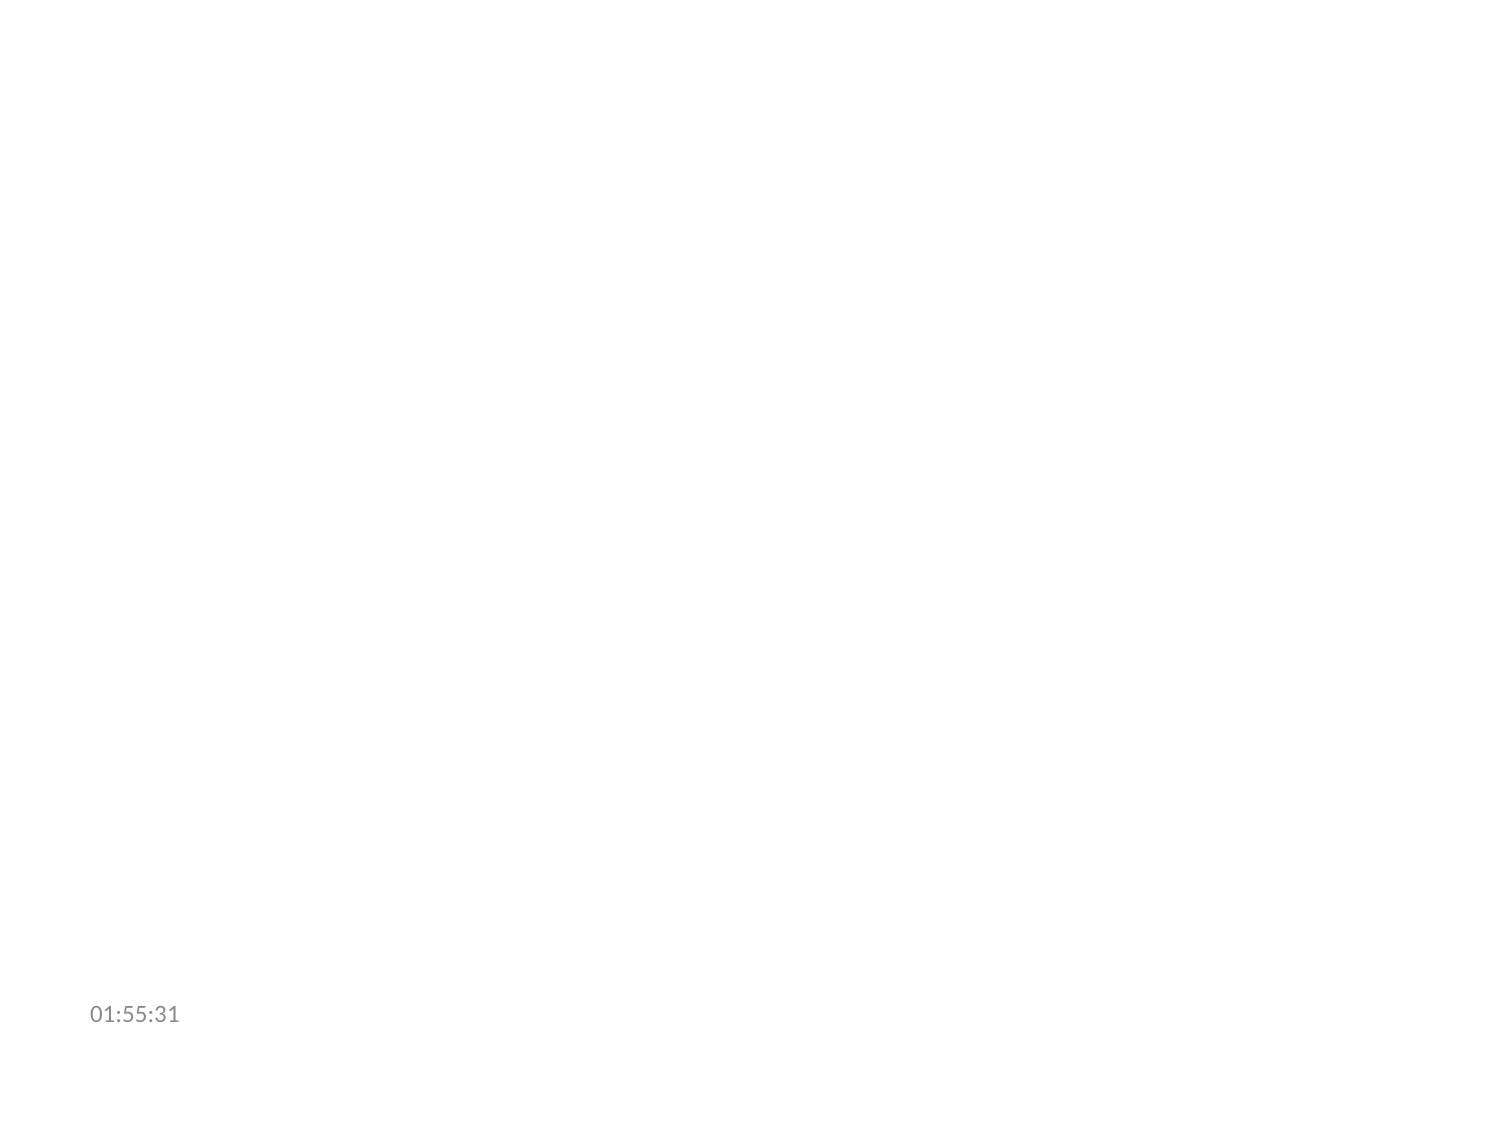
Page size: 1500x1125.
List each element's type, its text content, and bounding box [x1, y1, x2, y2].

text_box 15:35:09 [75, 982, 425, 1043]
